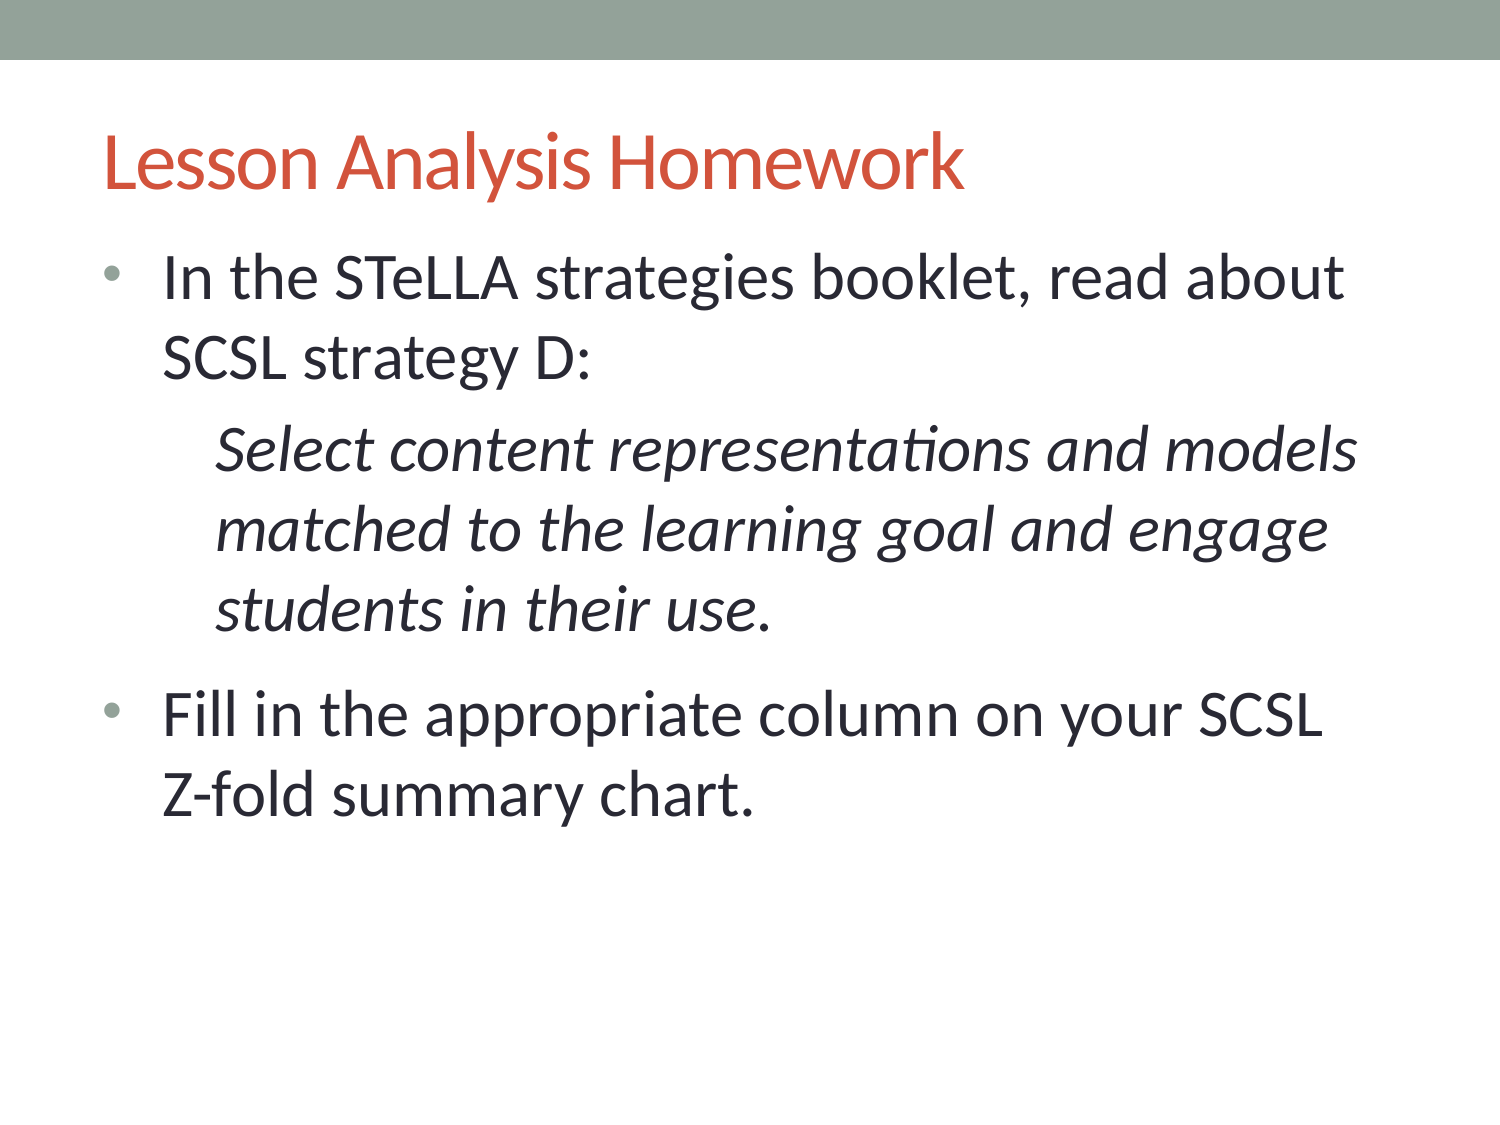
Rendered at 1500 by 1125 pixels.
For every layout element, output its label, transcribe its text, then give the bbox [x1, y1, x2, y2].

list In the STeLLA strategies booklet, read about SCSL strategy D: Select content representations and models matched to the learning goal and engage students in their use. Fill in the appropriate column on your SCSL Z-fold summary chart. [87, 224, 1463, 1025]
title Lesson Analysis Homework [87, 62, 1438, 224]
